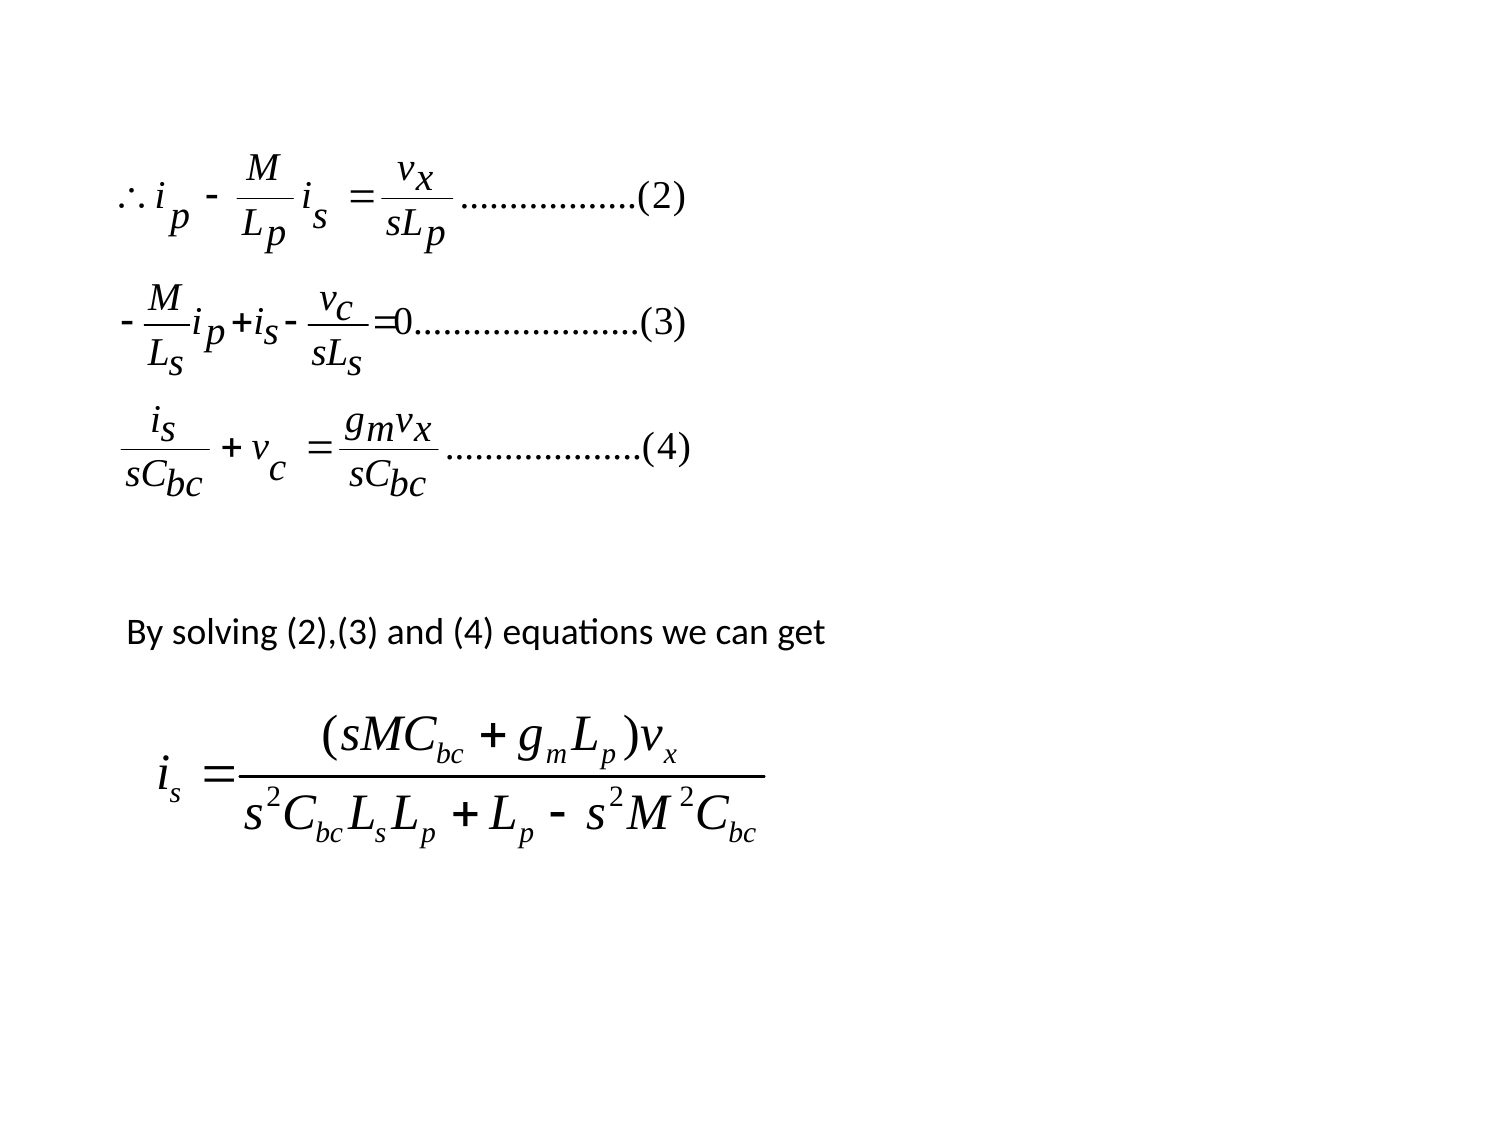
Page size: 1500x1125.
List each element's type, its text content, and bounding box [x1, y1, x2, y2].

text_box By solving (2),(3) and (4) equations we can get [111, 599, 842, 660]
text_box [112, 137, 701, 511]
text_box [149, 699, 776, 858]
